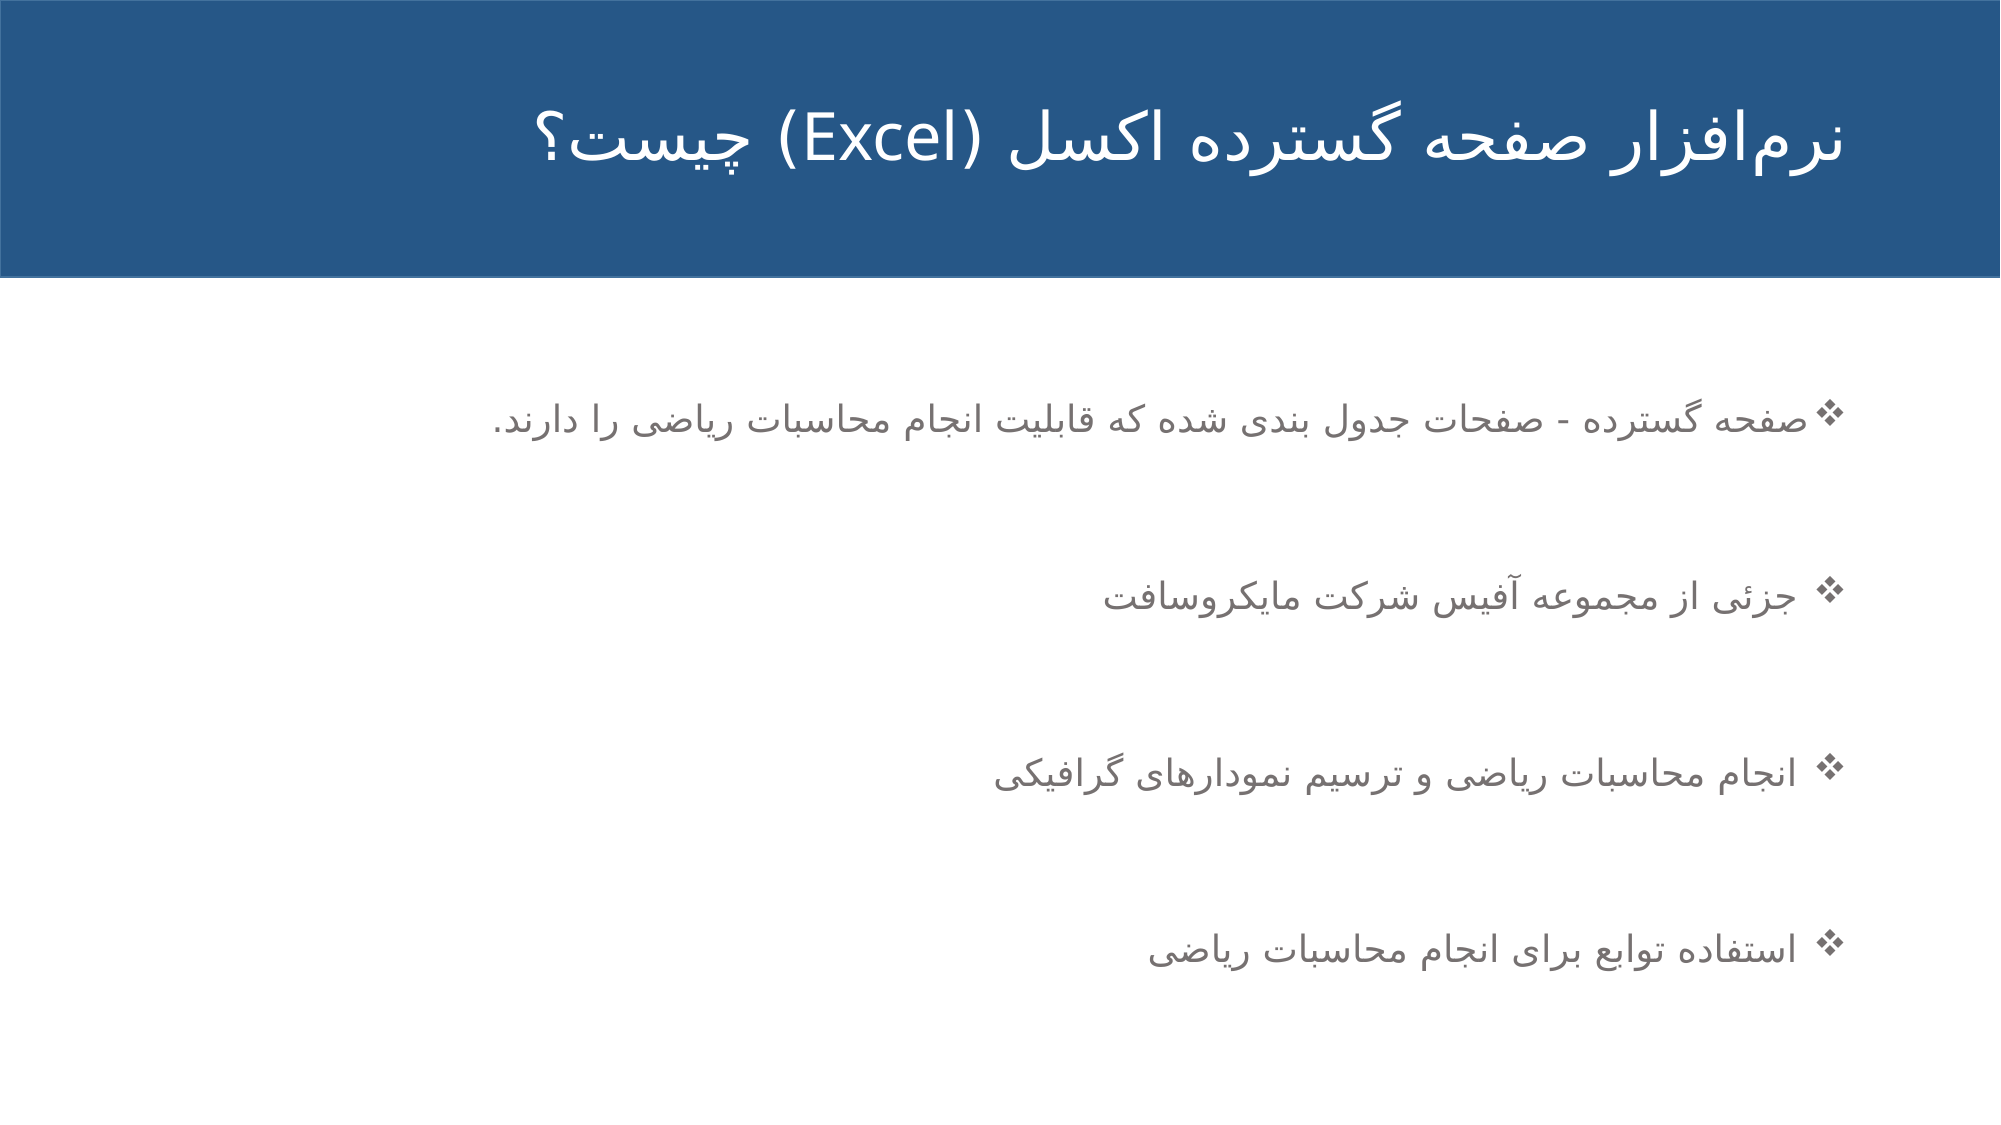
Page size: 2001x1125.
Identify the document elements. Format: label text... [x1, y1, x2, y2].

text_box [0, 0, 2000, 278]
list صفحه گسترده - صفحات جدول بندی شده که قابلیت انجام محاسبات ریاضی را دارند. جزئی از مجموعه آفیس شرکت مایکروسافت انجام محاسبات ریاضی و ترسیم نمودارهای گرافیکی استفاده توابع برای انجام محاسبات ریاضی [137, 299, 1863, 1014]
title نرم‌افزار صفحه گسترده اکسل (Excel) چیست؟ [137, 29, 1863, 248]
